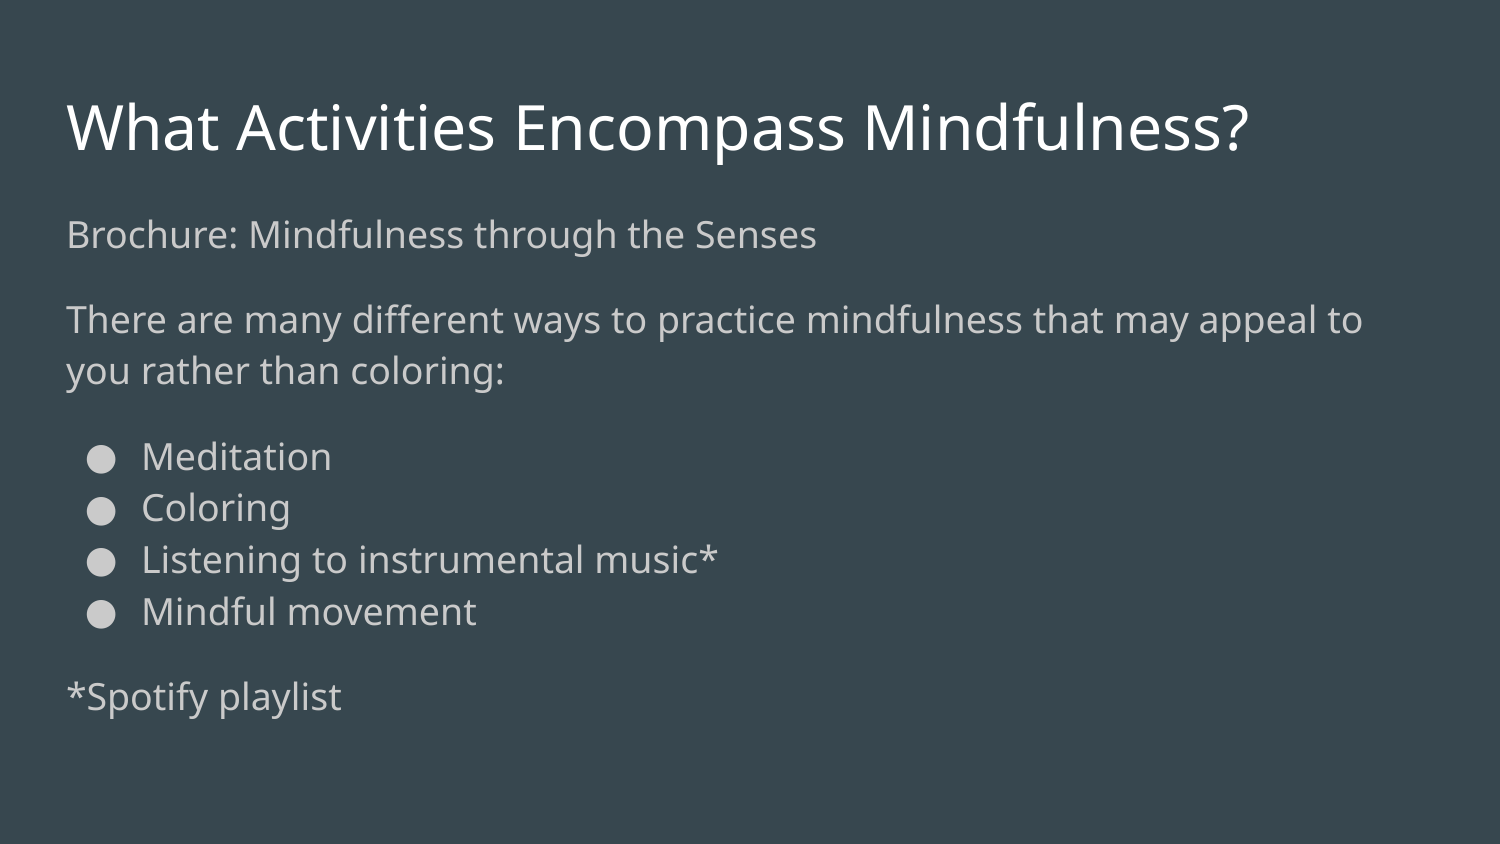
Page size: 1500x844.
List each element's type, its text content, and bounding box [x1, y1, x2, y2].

list Brochure: Mindfulness through the Senses There are many different ways to practice mindfulness that may appeal to you rather than coloring: Meditation Coloring Listening to instrumental music* Mindful movement *Spotify playlist [51, 189, 1449, 750]
title What Activities Encompass Mindfulness? [51, 72, 1449, 167]
